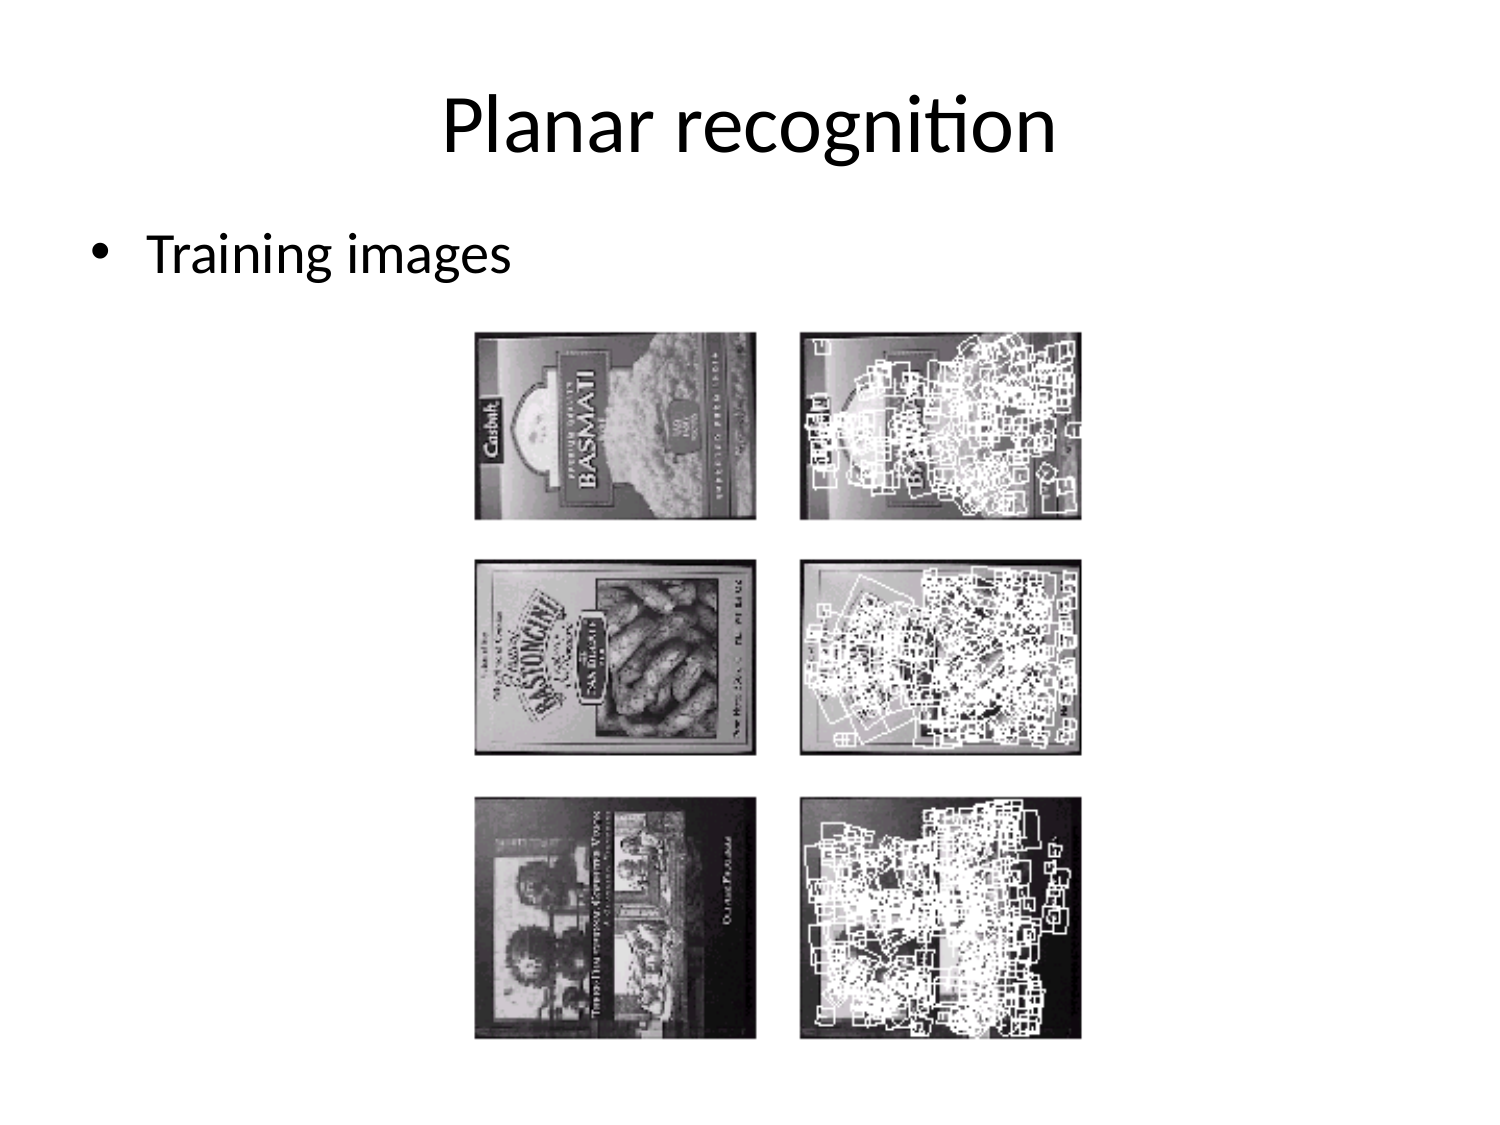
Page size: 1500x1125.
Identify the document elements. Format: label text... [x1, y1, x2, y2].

list Training images [75, 207, 1425, 950]
picture [437, 312, 1105, 1063]
title Planar recognition [75, 24, 1425, 207]
